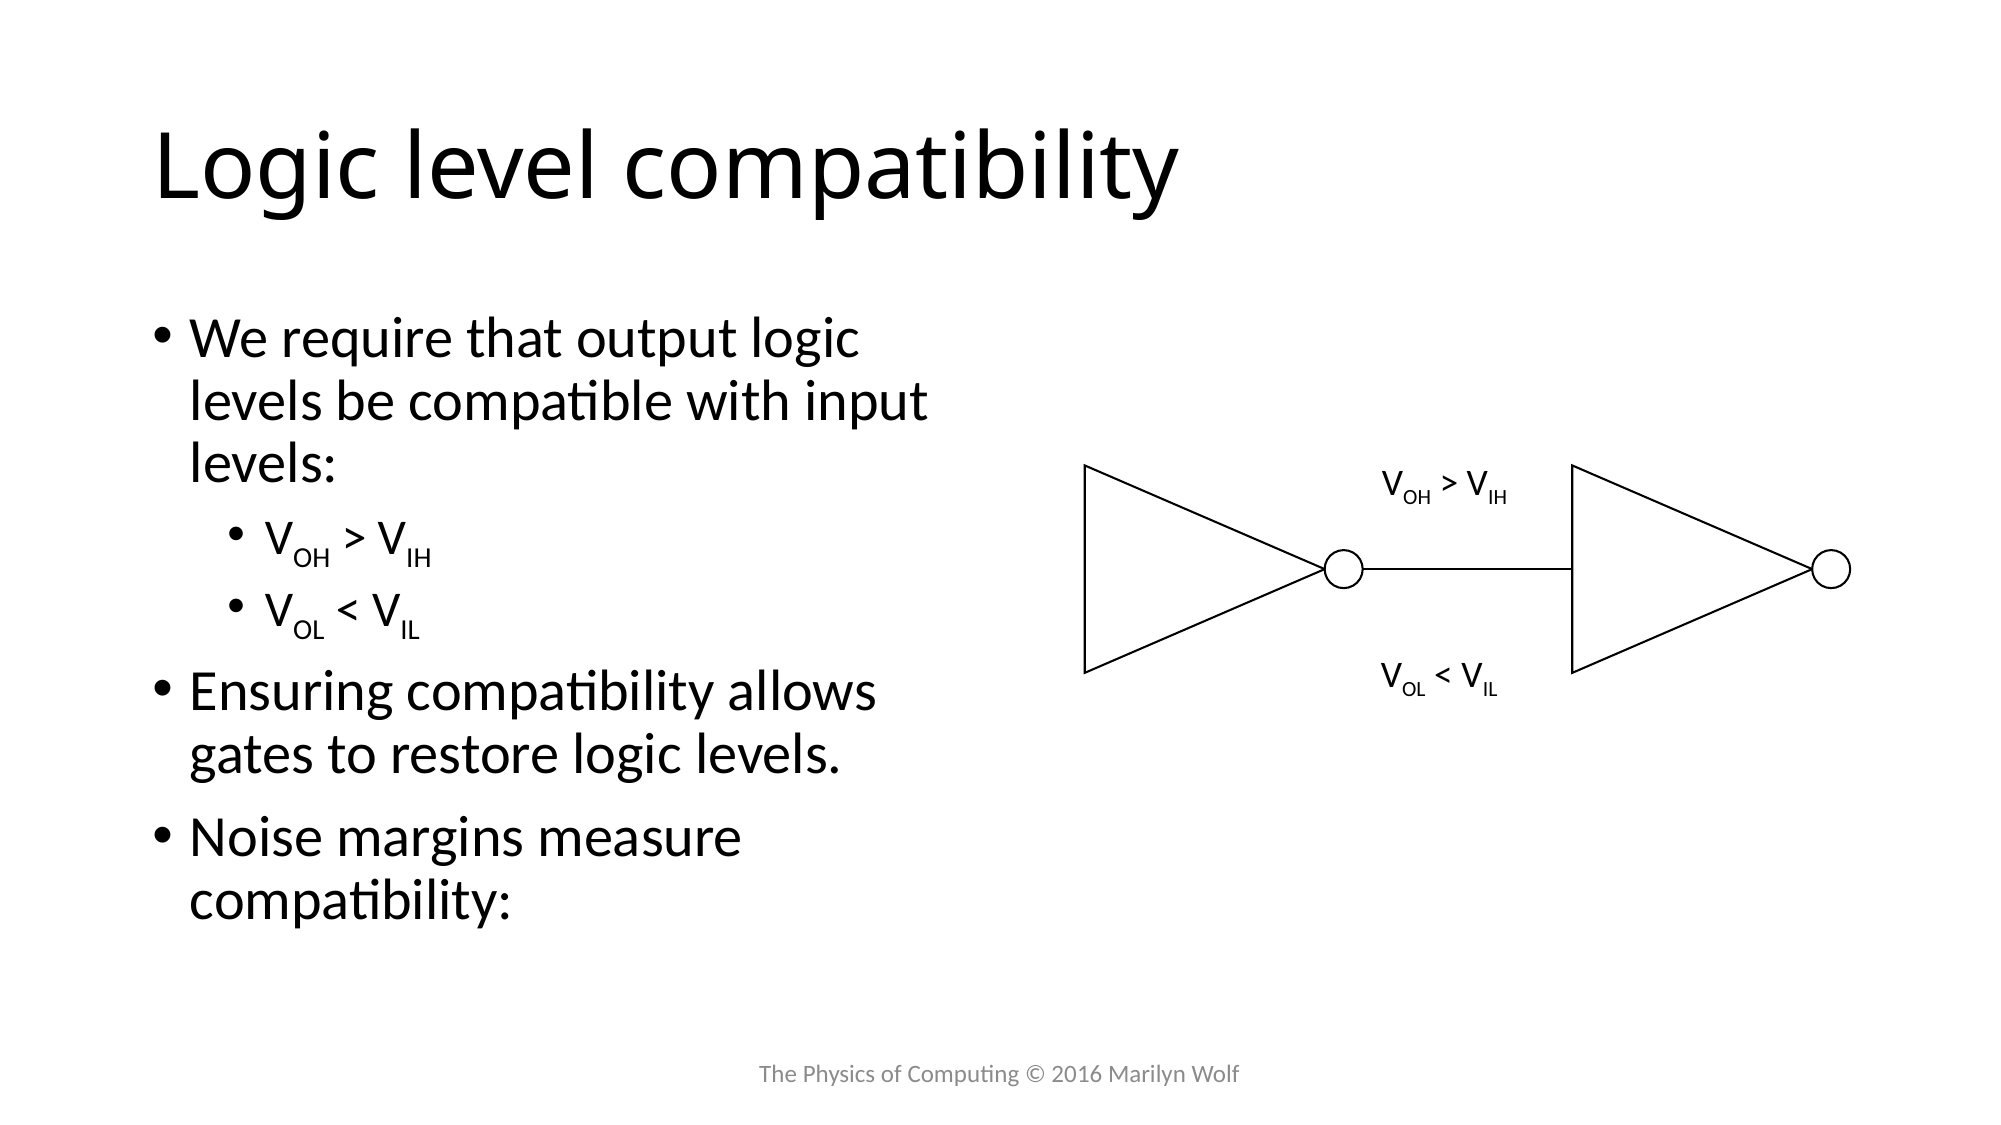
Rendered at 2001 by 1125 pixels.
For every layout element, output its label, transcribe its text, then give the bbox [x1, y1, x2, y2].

title Logic level compatibility [137, 59, 1863, 278]
footer The Physics of Computing © 2016 Marilyn Wolf [662, 1042, 1338, 1103]
text_box [1083, 463, 1323, 675]
text_box [1571, 463, 1811, 675]
text_box VOL < VIL [1366, 642, 1513, 709]
text_box VOH > VIH [1367, 450, 1523, 517]
text_box [1323, 549, 1364, 590]
text_box [1811, 549, 1852, 590]
